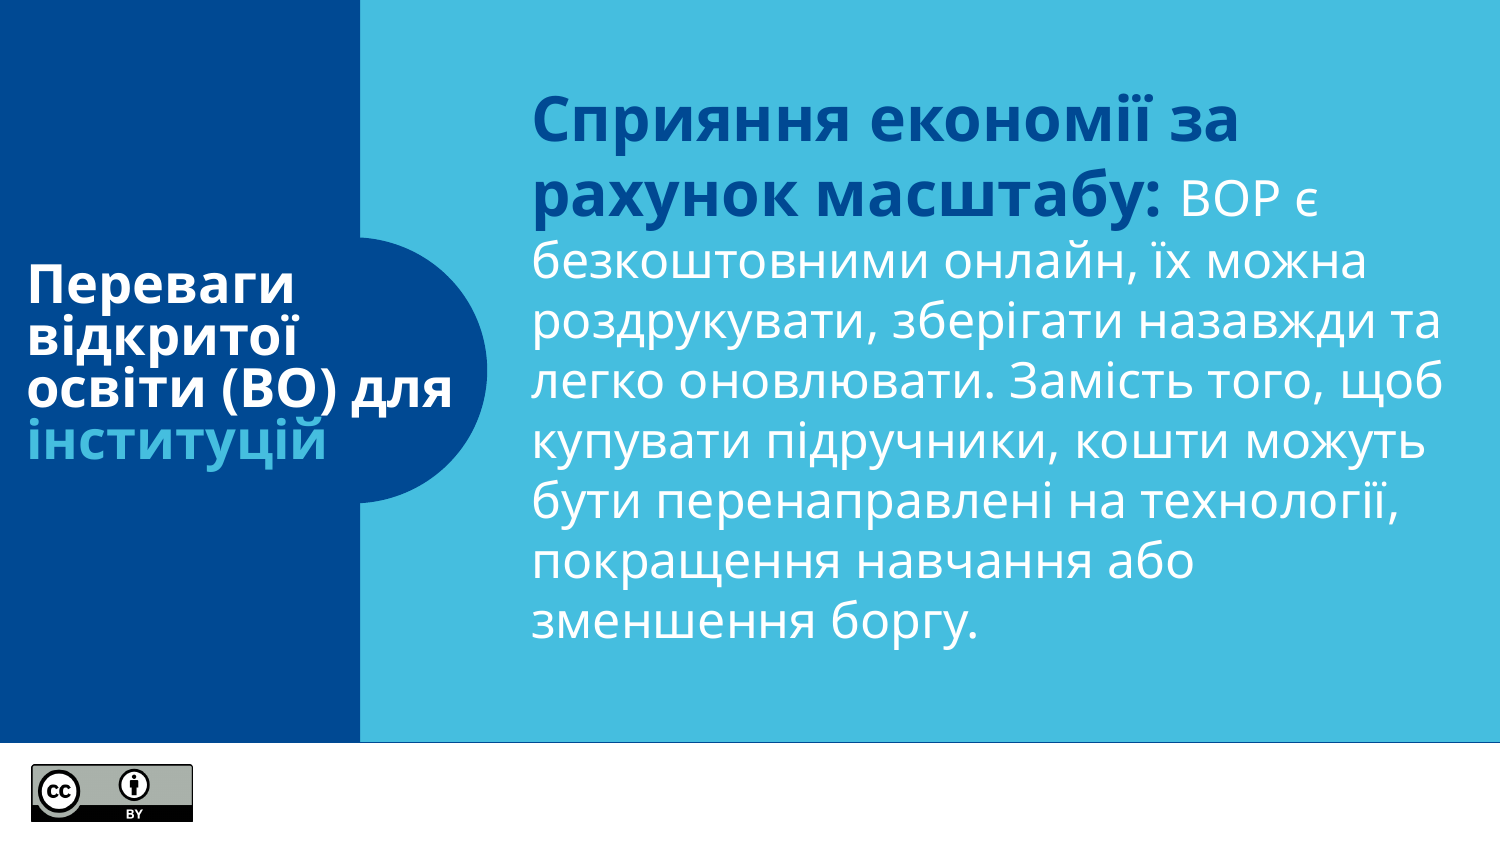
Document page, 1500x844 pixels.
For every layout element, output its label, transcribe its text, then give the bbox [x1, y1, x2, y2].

text_box Сприяння економії за рахунок масштабу: ВОР є безкоштовними онлайн, їх можна роздрукувати, зберігати назавжди та легко оновлювати. Замість того, щоб купувати підручники, кошти можуть бути перенаправлені на технології, покращення навчання або зменшення боргу. [516, 64, 1478, 664]
text_box Переваги відкритої освіти (BO) для інституцій [11, 246, 488, 485]
text_box [0, 0, 361, 742]
text_box [284, 485, 421, 504]
text_box [0, 750, 1500, 844]
text_box [304, 237, 401, 246]
picture [31, 764, 193, 822]
